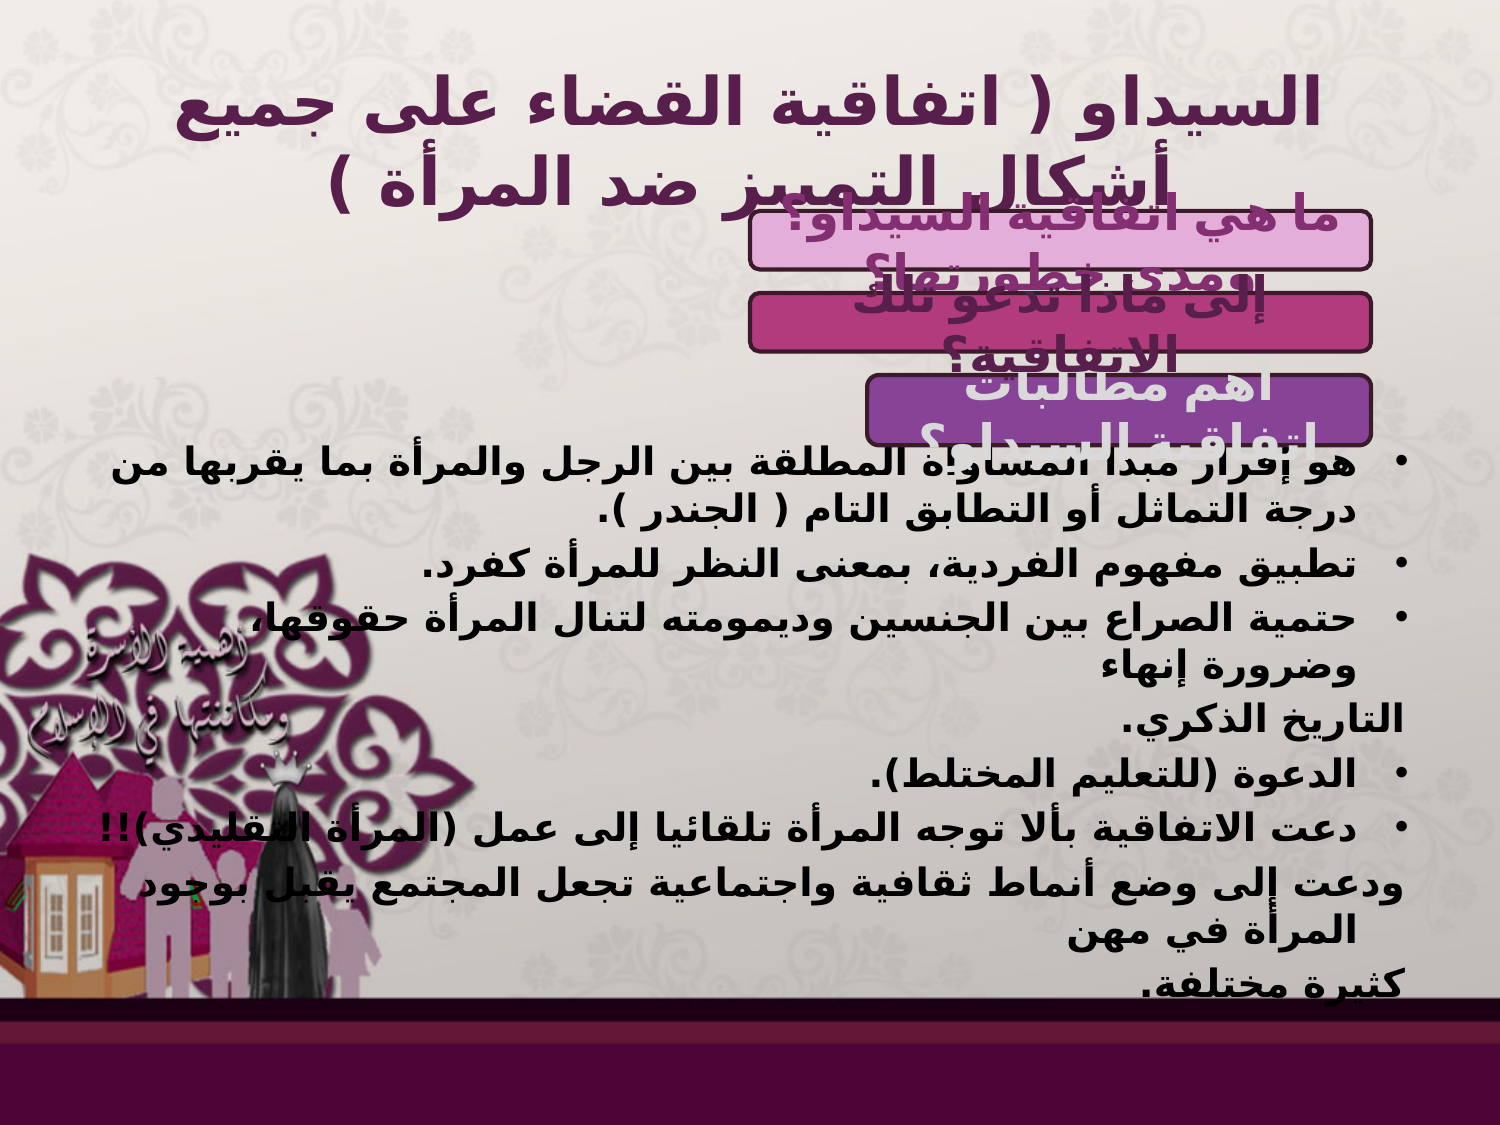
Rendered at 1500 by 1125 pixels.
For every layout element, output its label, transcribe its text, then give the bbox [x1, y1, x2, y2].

text_box أهم مطالبات اتفاقية السيداو؟ [865, 372, 1374, 448]
title السيداو ( اتفاقية القضاء على جميع أشكال التمييز ضد المرأة ) [74, 44, 1426, 233]
picture [0, 0, 1500, 1125]
text_box إلى ماذا تدعو تلك الاتفاقية؟ [747, 290, 1374, 354]
text_box ما هي اتفاقية السيداو؟ ومدى خطورتها؟ [747, 208, 1374, 272]
list هو إقرار مبدأ المساواة المطلقة بين الرجل والمرأة بما يقربها من درجة التماثل أو التطابق التام ( الجندر ). تطبيق مفهوم الفردية، بمعنى النظر للمرأة كفرد. حتمية الصراع بين الجنسين وديمومته لتنال المرأة حقوقها، وضرورة إنهاء التاريخ الذكري. الدعوة (للتعليم المختلط). دعت الاتفاقية بألا توجه المرأة تلقائيا إلى عمل (المرأة التقليدي)!! ودعت إلى وضع أنماط ثقافية واجتماعية تجعل المجتمع يقبل بوجود المرأة في مهن كثيرة مختلفة. [70, 327, 1421, 1071]
